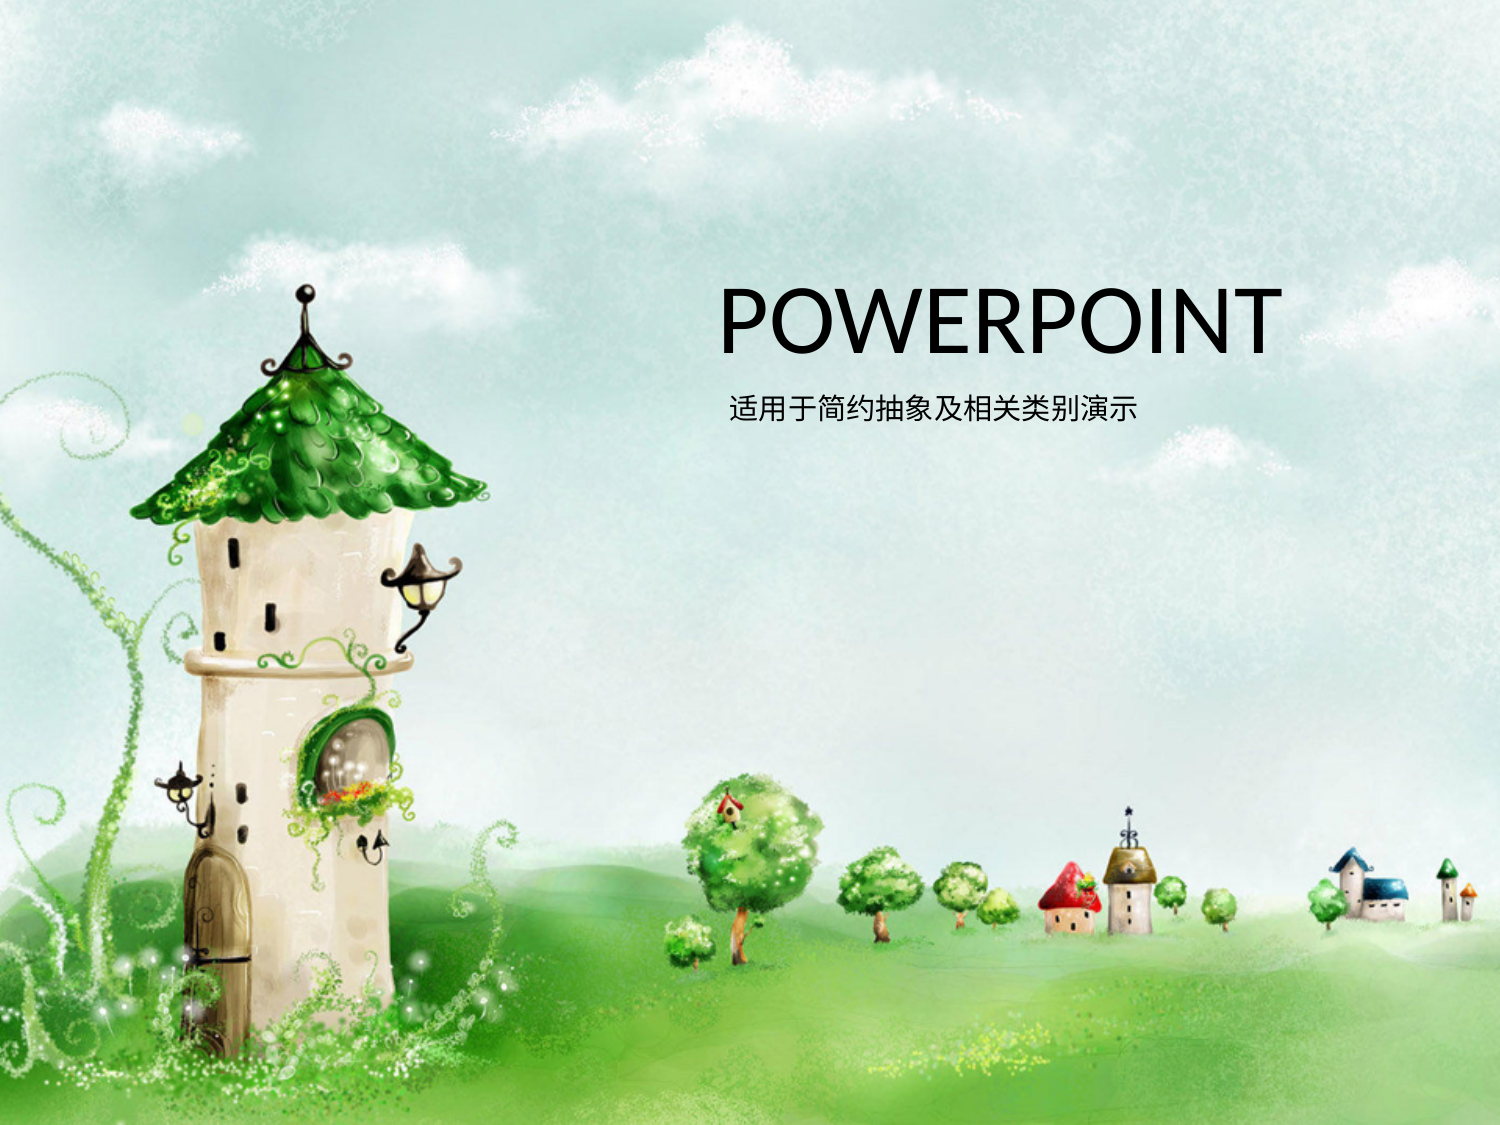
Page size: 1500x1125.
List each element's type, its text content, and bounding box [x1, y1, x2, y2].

picture [0, 0, 1500, 1125]
text_box 适用于简约抽象及相关类别演示 [714, 383, 1395, 433]
text_box POWERPOINT [703, 246, 1500, 381]
